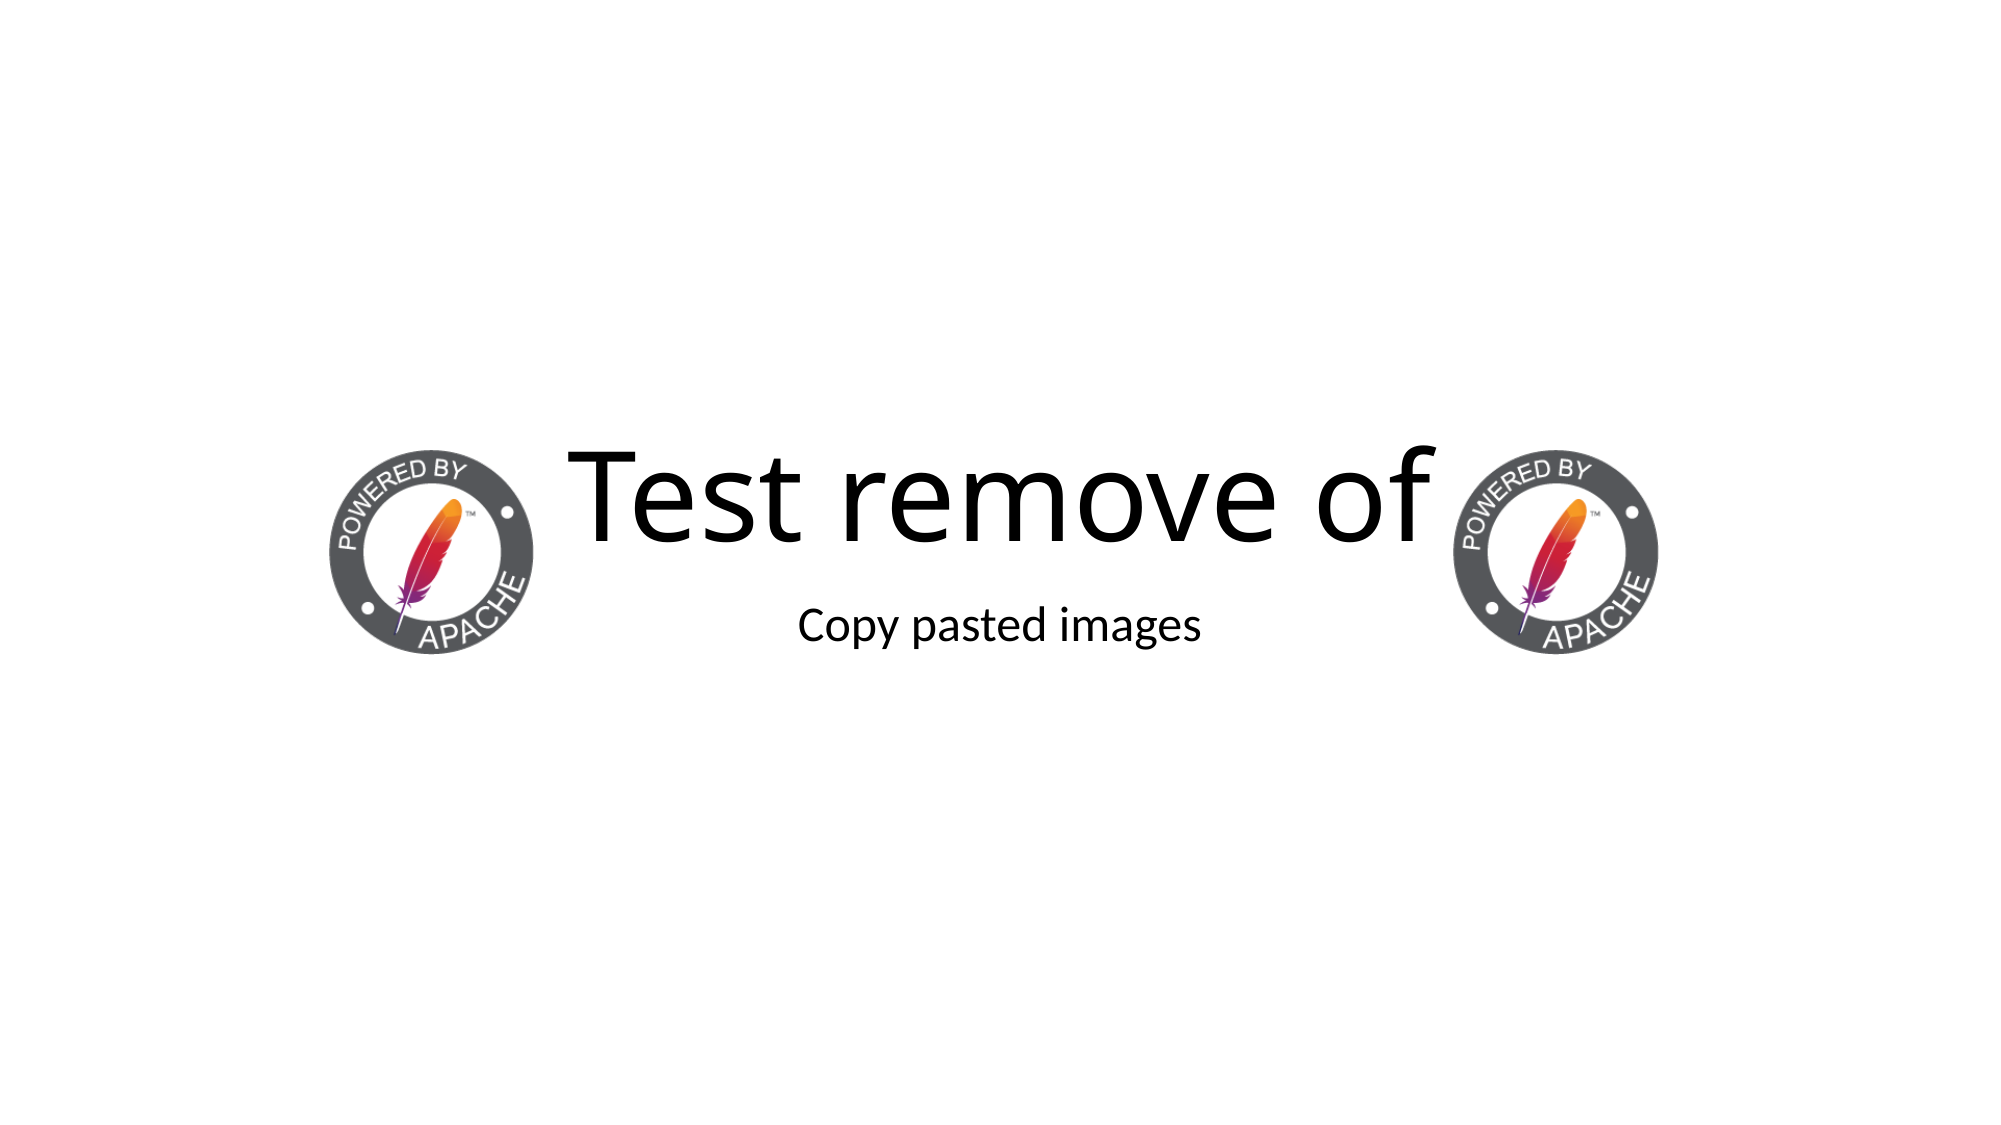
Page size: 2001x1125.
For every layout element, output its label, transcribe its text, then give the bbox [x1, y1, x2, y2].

picture [324, 446, 537, 655]
picture [1448, 446, 1662, 655]
title Test remove of [249, 184, 1750, 576]
subtitle Copy pasted images [249, 590, 1750, 863]
